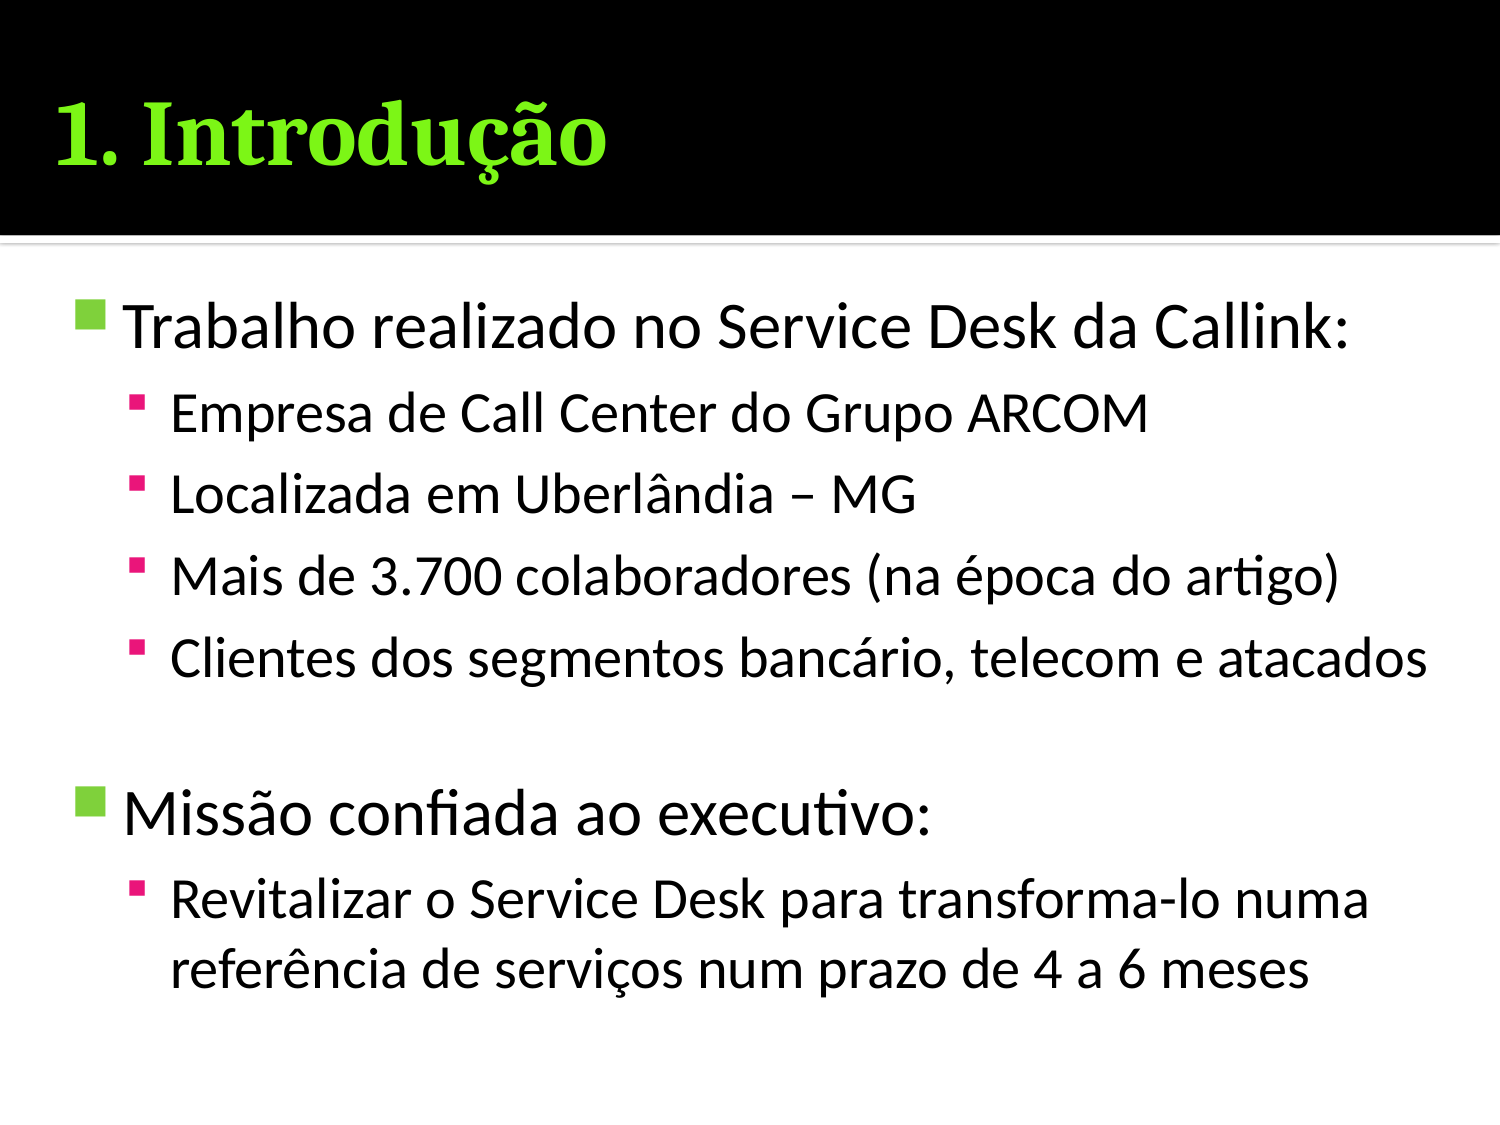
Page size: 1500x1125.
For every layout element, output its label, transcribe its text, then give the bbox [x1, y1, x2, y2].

list Trabalho realizado no Service Desk da Callink: Empresa de Call Center do Grupo ARCOM Localizada em Uberlândia – MG Mais de 3.700 colaboradores (na época do artigo) Clientes dos segmentos bancário, telecom e atacados Missão confiada ao executivo: Revitalizar o Service Desk para transforma-lo numa referência de serviços num prazo de 4 a 6 meses [41, 267, 1459, 1094]
title 1. Introdução [41, 25, 1459, 231]
